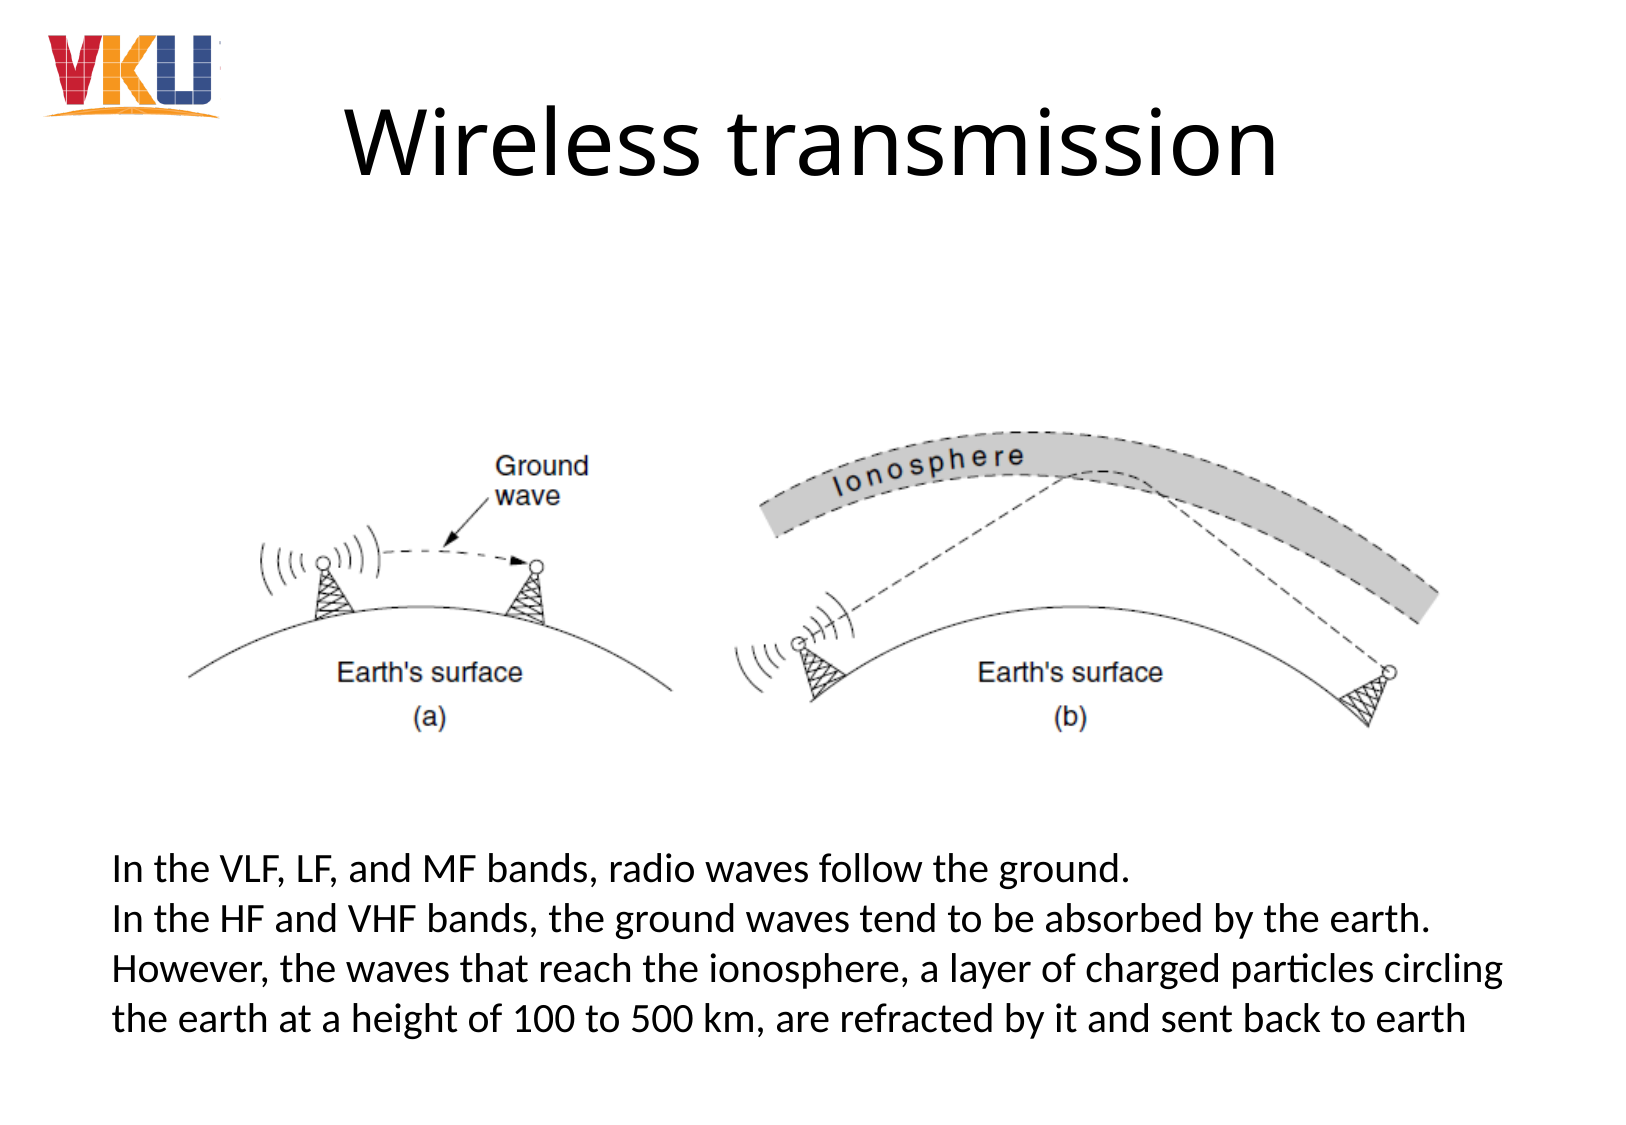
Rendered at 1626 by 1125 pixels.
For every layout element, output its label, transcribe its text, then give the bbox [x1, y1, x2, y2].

text_box In the VLF, LF, and MF bands, radio waves follow the ground. In the HF and VHF bands, the ground waves tend to be absorbed by the earth. However, the waves that reach the ionosphere, a layer of charged particles circling the earth at a height of 100 to 500 km, are refracted by it and sent back to earth [96, 833, 1547, 1049]
picture [173, 352, 1452, 773]
title Wireless transmission [81, 45, 1544, 233]
picture [32, 21, 228, 129]
